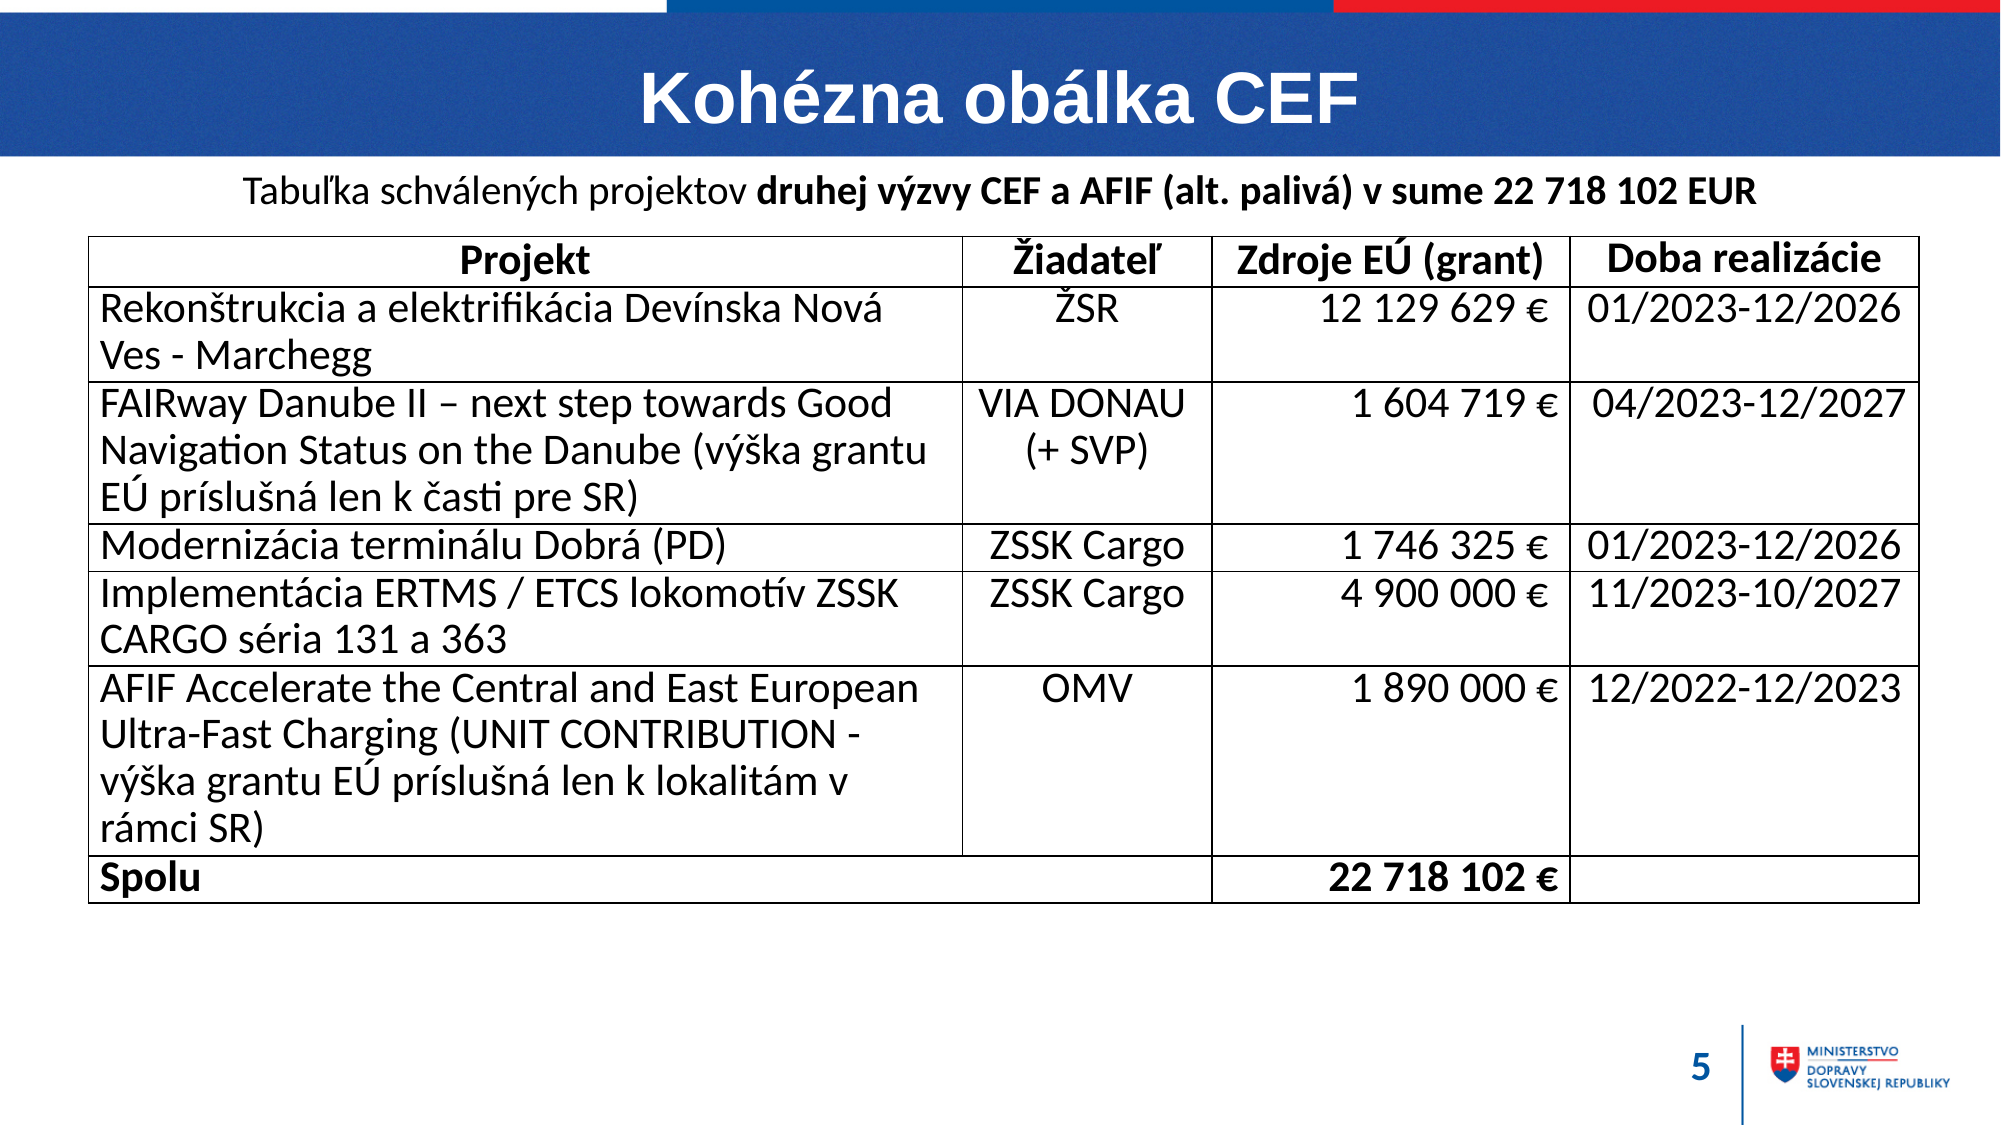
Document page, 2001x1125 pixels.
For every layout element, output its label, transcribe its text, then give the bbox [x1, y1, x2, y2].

title Kohézna obálka CEF [0, 15, 2000, 147]
table_cell 04/2023-12/2027 [1571, 383, 1918, 523]
table_cell 01/2023-12/2026 [1571, 288, 1918, 381]
picture [0, 0, 2001, 1125]
table_cell FAIRway Danube II – next step towards Good Navigation Status on the Danube (výška grantu EÚ príslušná len k časti pre SR) [89, 383, 962, 523]
table_cell 1 746 325 € [1213, 525, 1569, 571]
table_cell 1 890 000 € [1213, 667, 1569, 855]
table_cell VIA DONAU (+ SVP) [963, 383, 1211, 523]
table_cell ZSSK Cargo [963, 525, 1211, 571]
table_header Žiadateľ [963, 237, 1211, 286]
table_cell Rekonštrukcia a elektrifikácia Devínska Nová Ves - Marchegg [89, 288, 962, 381]
table_cell [1571, 857, 1918, 902]
table_cell Spolu [89, 857, 1211, 902]
subtitle Tabuľka schválených projektov druhej výzvy CEF a AFIF (alt. palivá) v sume 22 718 102 EUR [0, 162, 2000, 222]
table_cell 12/2022-12/2023 [1571, 667, 1918, 855]
table_cell 12 129 629 € [1213, 288, 1569, 381]
table_cell 22 718 102 € [1213, 857, 1569, 902]
table_cell 11/2023-10/2027 [1571, 572, 1918, 665]
table_header Projekt [89, 237, 962, 286]
table_cell ŽSR [963, 288, 1211, 381]
table_cell ZSSK Cargo [963, 572, 1211, 665]
table_cell 1 604 719 € [1213, 383, 1569, 523]
slide_number 6 [1407, 1038, 1727, 1089]
table_cell 01/2023-12/2026 [1571, 525, 1918, 571]
table_cell OMV [963, 667, 1211, 855]
table_cell Implementácia ERTMS / ETCS lokomotív ZSSK CARGO séria 131 a 363 [89, 572, 962, 665]
table_cell Modernizácia terminálu Dobrá (PD) [89, 525, 962, 571]
table_header Doba realizácie [1571, 237, 1918, 286]
table_cell AFIF Accelerate the Central and East European Ultra-Fast Charging (UNIT CONTRIBUTION - výška grantu EÚ príslušná len k lokalitám v rámci SR) [89, 667, 962, 855]
table_header Zdroje EÚ (grant) [1213, 237, 1569, 286]
table_cell 4 900 000 € [1213, 572, 1569, 665]
